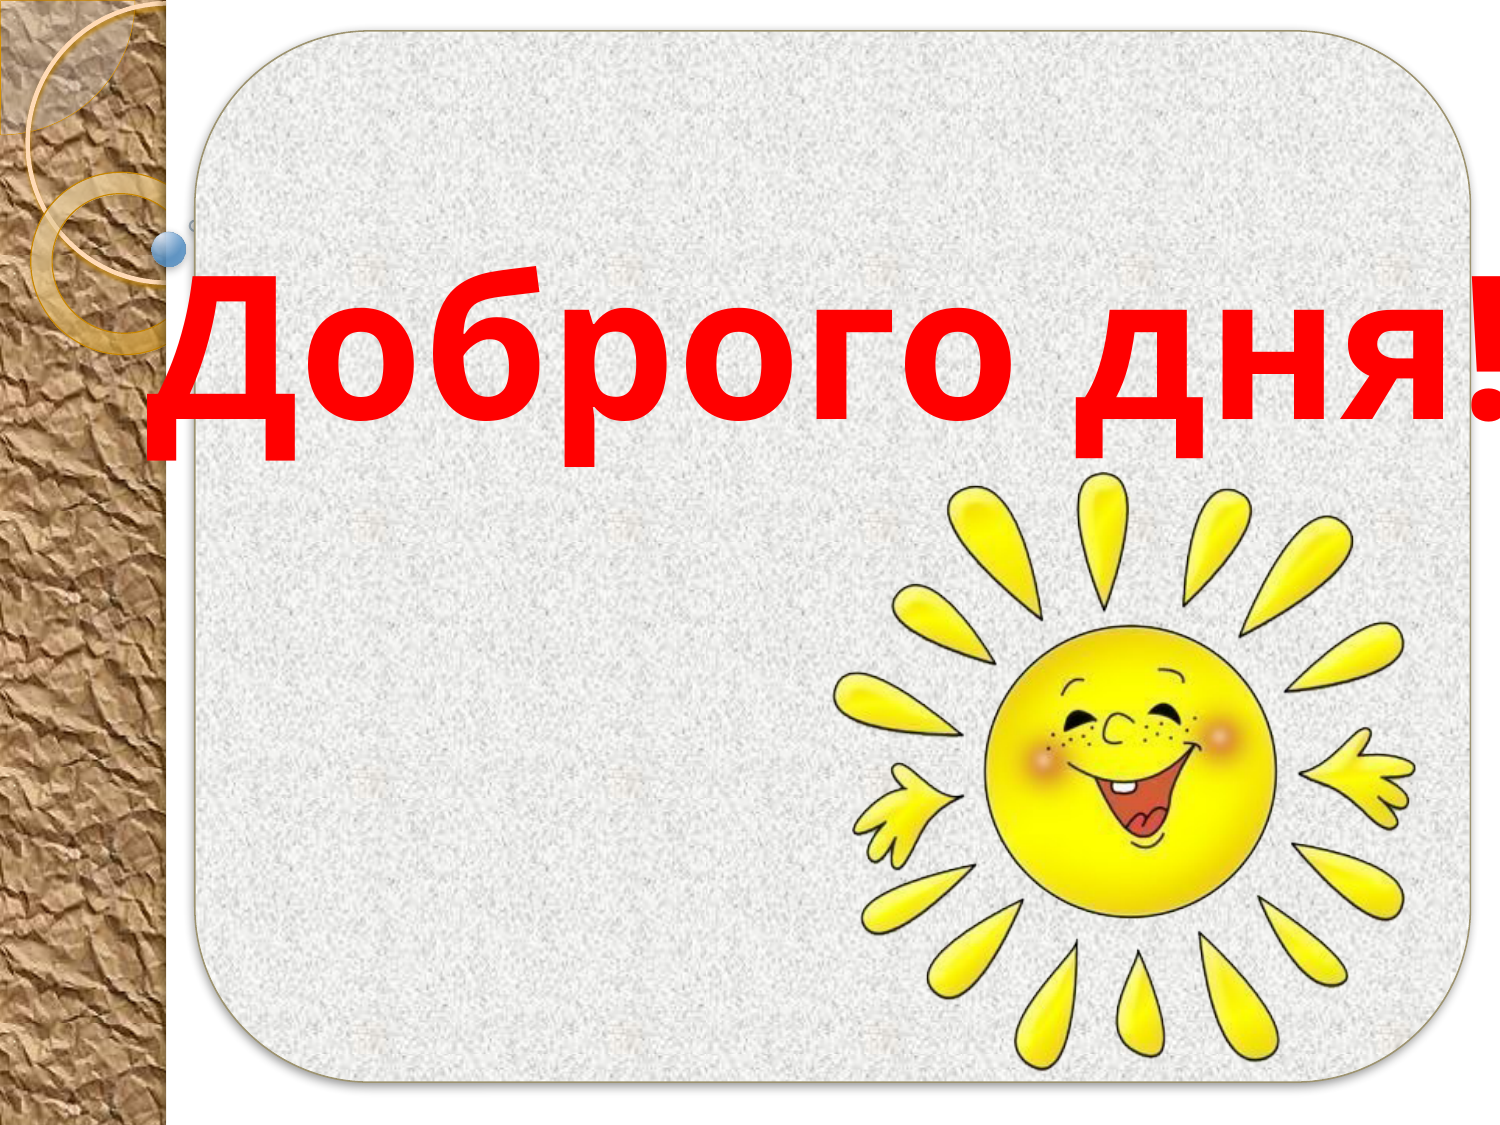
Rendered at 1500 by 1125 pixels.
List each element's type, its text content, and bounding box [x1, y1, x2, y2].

picture [832, 472, 1419, 1073]
picture [0, 134, 166, 1125]
picture [62, 195, 160, 275]
text_box [193, 468, 1472, 1083]
text_box [193, 30, 1472, 212]
picture [136, 0, 163, 4]
picture [33, 13, 160, 207]
text_box Доброго дня! [131, 212, 1500, 468]
picture [53, 241, 131, 332]
